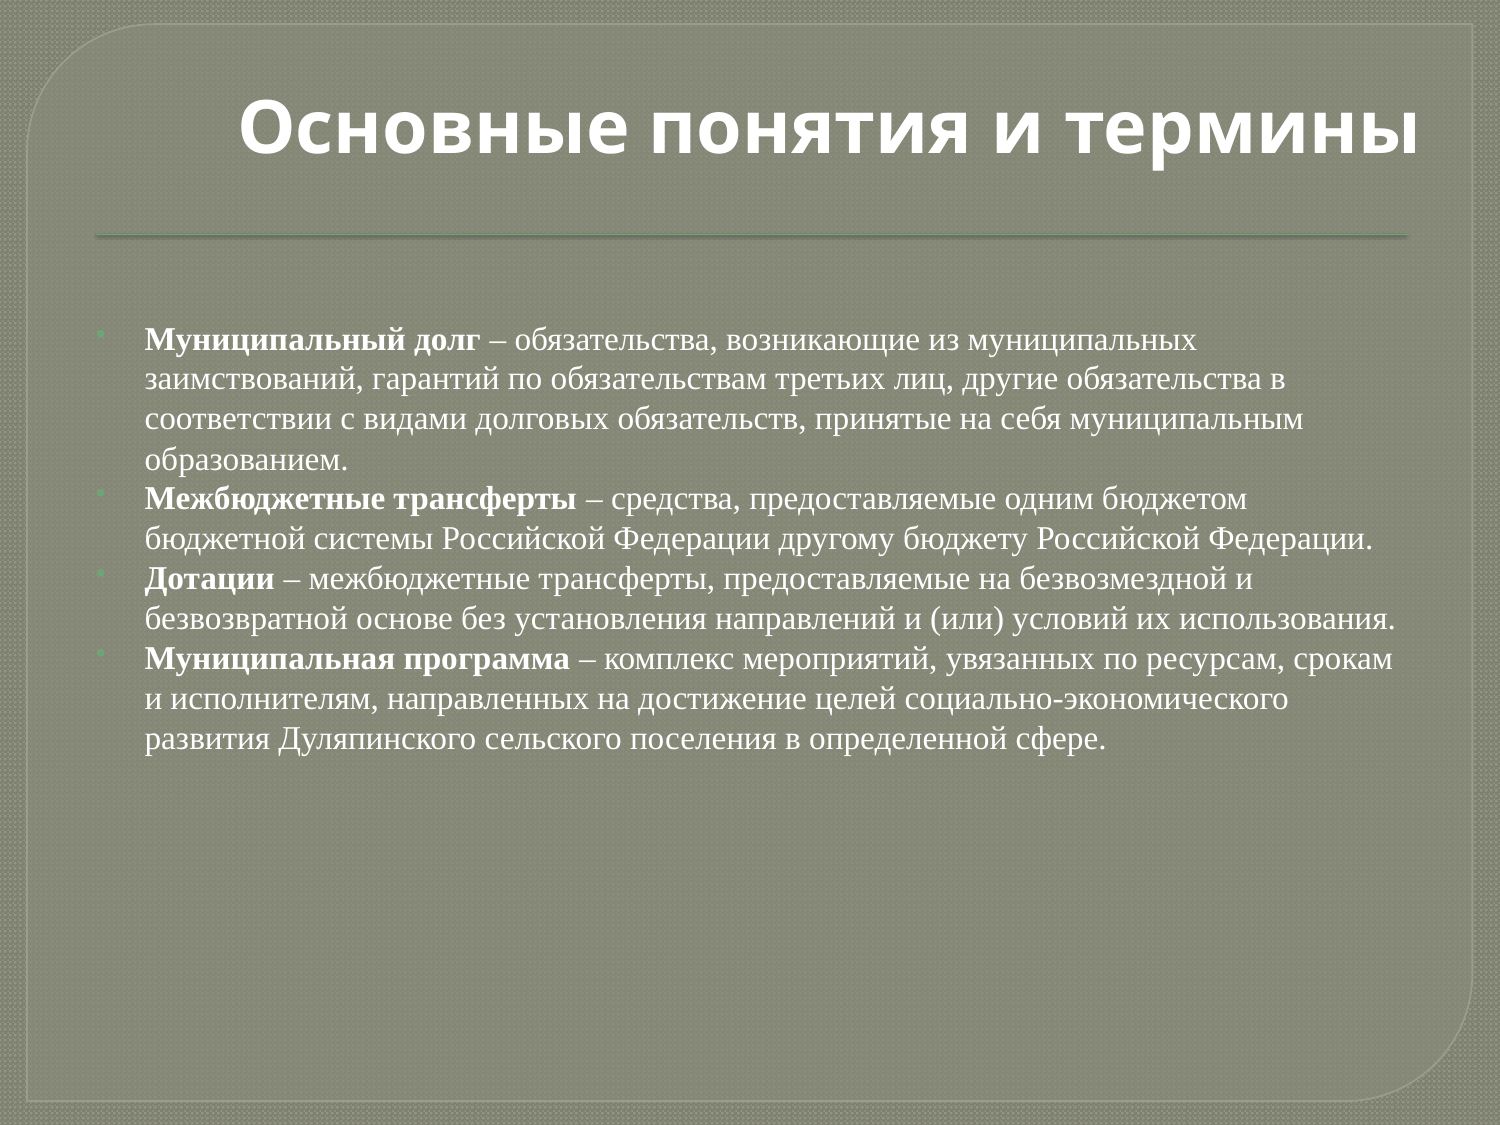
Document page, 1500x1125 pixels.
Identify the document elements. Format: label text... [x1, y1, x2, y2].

list Муниципальный долг – обязательства, возникающие из муниципальных заимствований, гарантий по обязательствам третьих лиц, другие обязательства в соответствии с видами долговых обязательств, принятые на себя муниципальным образованием. Межбюджетные трансферты – средства, предоставляемые одним бюджетом бюджетной системы Российской Федерации другому бюджету Российской Федерации. Дотации – межбюджетные трансферты, предоставляемые на безвозмездной и безвозвратной основе без установления направлений и (или) условий их использования. Муниципальная программа – комплекс мероприятий, увязанных по ресурсам, срокам и исполнителям, направленных на достижение целей социально-экономического развития Дуляпинского сельского поселения в определенной сфере. [82, 269, 1425, 957]
title Основные понятия и термины [93, 70, 1437, 176]
